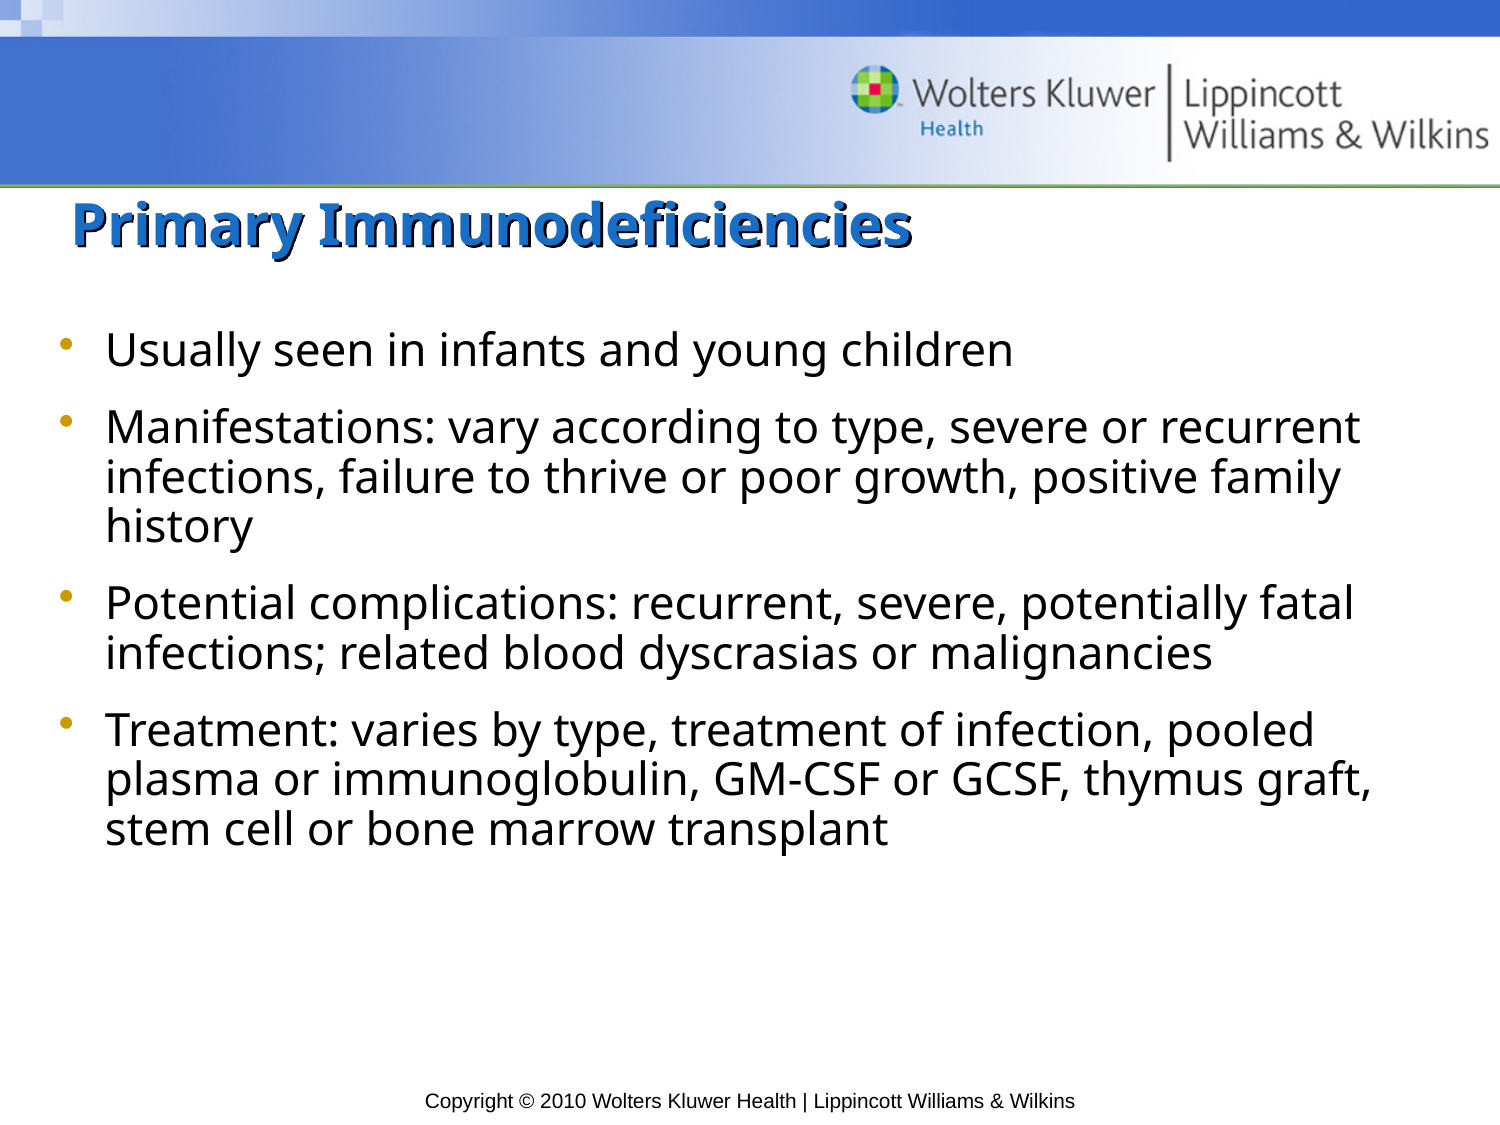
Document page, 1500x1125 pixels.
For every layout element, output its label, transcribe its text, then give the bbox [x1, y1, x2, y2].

picture [0, 0, 1500, 188]
title Primary Immunodeficiencies [70, 201, 1470, 329]
list Usually seen in infants and young children Manifestations: vary according to type, severe or recurrent infections, failure to thrive or poor growth, positive family history Potential complications: recurrent, severe, potentially fatal infections; related blood dyscrasias or malignancies Treatment: varies by type, treatment of infection, pooled plasma or immunoglobulin, GM-CSF or GCSF, thymus graft, stem cell or bone marrow transplant [43, 319, 1457, 978]
